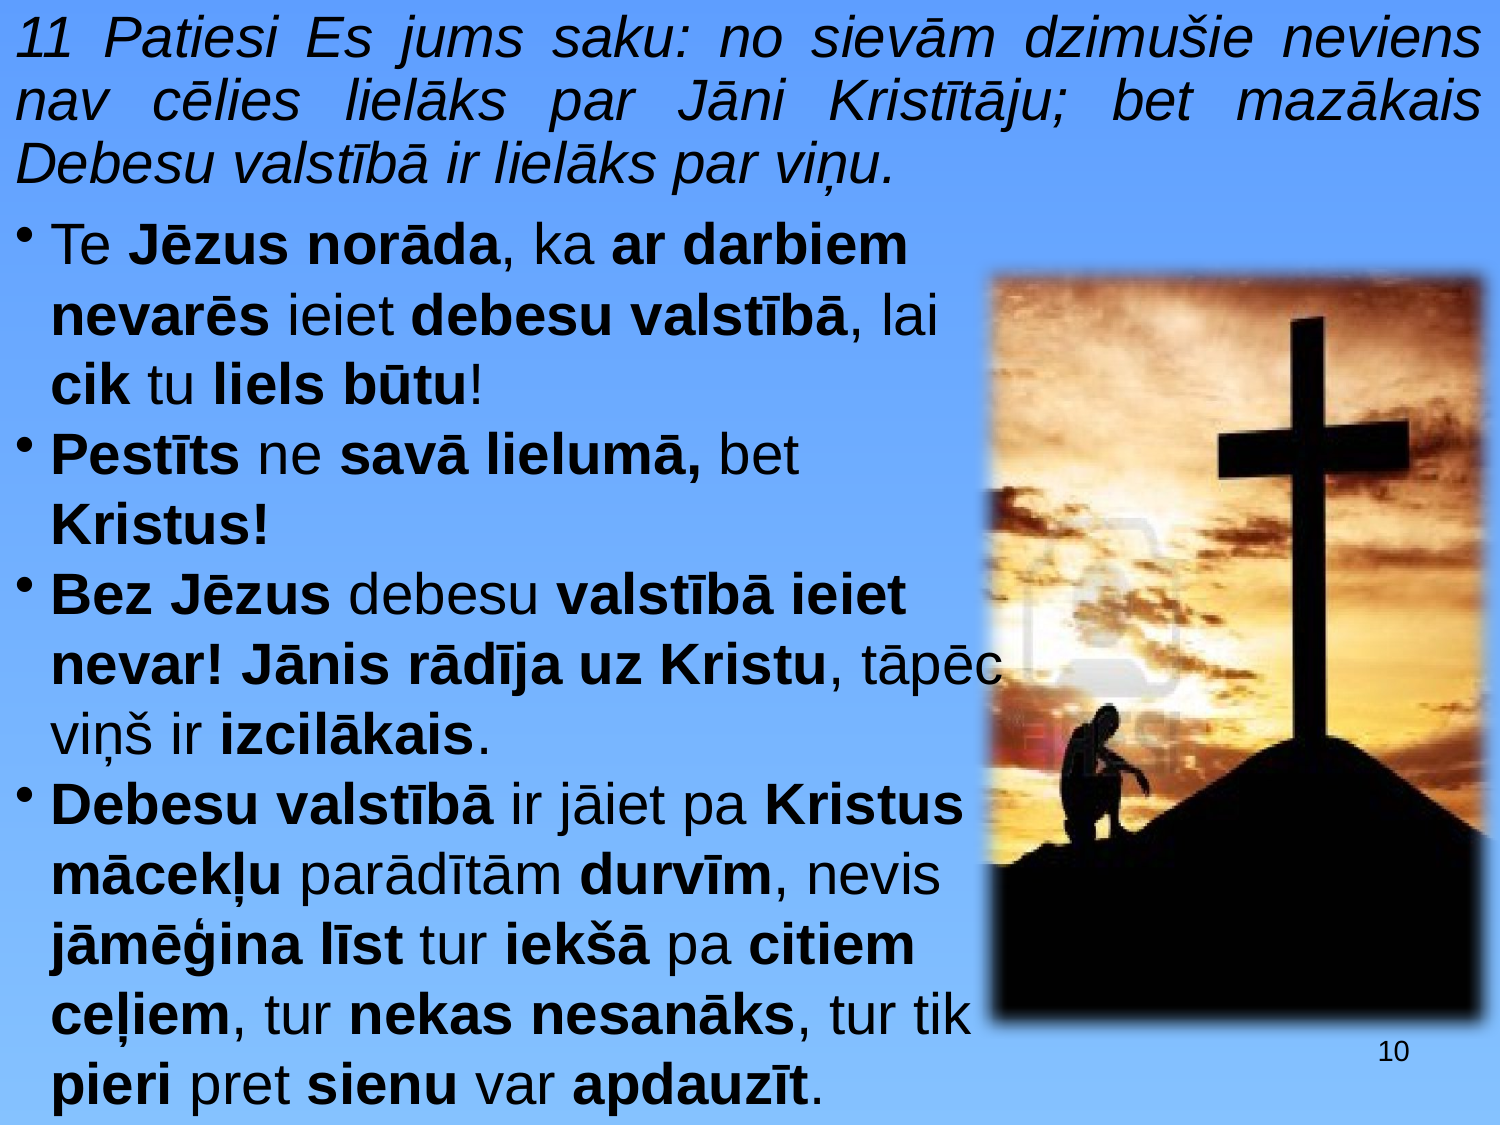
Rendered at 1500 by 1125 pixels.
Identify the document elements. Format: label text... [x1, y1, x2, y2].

slide_number 10 [1074, 1048, 1426, 1103]
text_box Te Jēzus norāda, ka ar darbiem nevarēs ieiet debesu valstībā, lai cik tu liels būtu! Pestīts ne savā lielumā, bet Kristus! Bez Jēzus debesu valstībā ieiet nevar! Jānis rādīja uz Kristu, tāpēc viņš ir izcilākais. Debesu valstībā ir jāiet pa Kristus mācekļu parādītām durvīm, nevis jāmēģina līst tur iekšā pa citiem ceļiem, tur nekas nesanāks, tur tik pieri pret sienu var apdauzīt. [0, 199, 1043, 1124]
picture [972, 257, 1500, 1040]
list 11 Patiesi Es jums saku: no sievām dzimušie neviens nav cēlies lielāks par Jāni Kristītāju; bet mazākais Debesu valstībā ir lielāks par viņu. [0, 0, 1500, 178]
